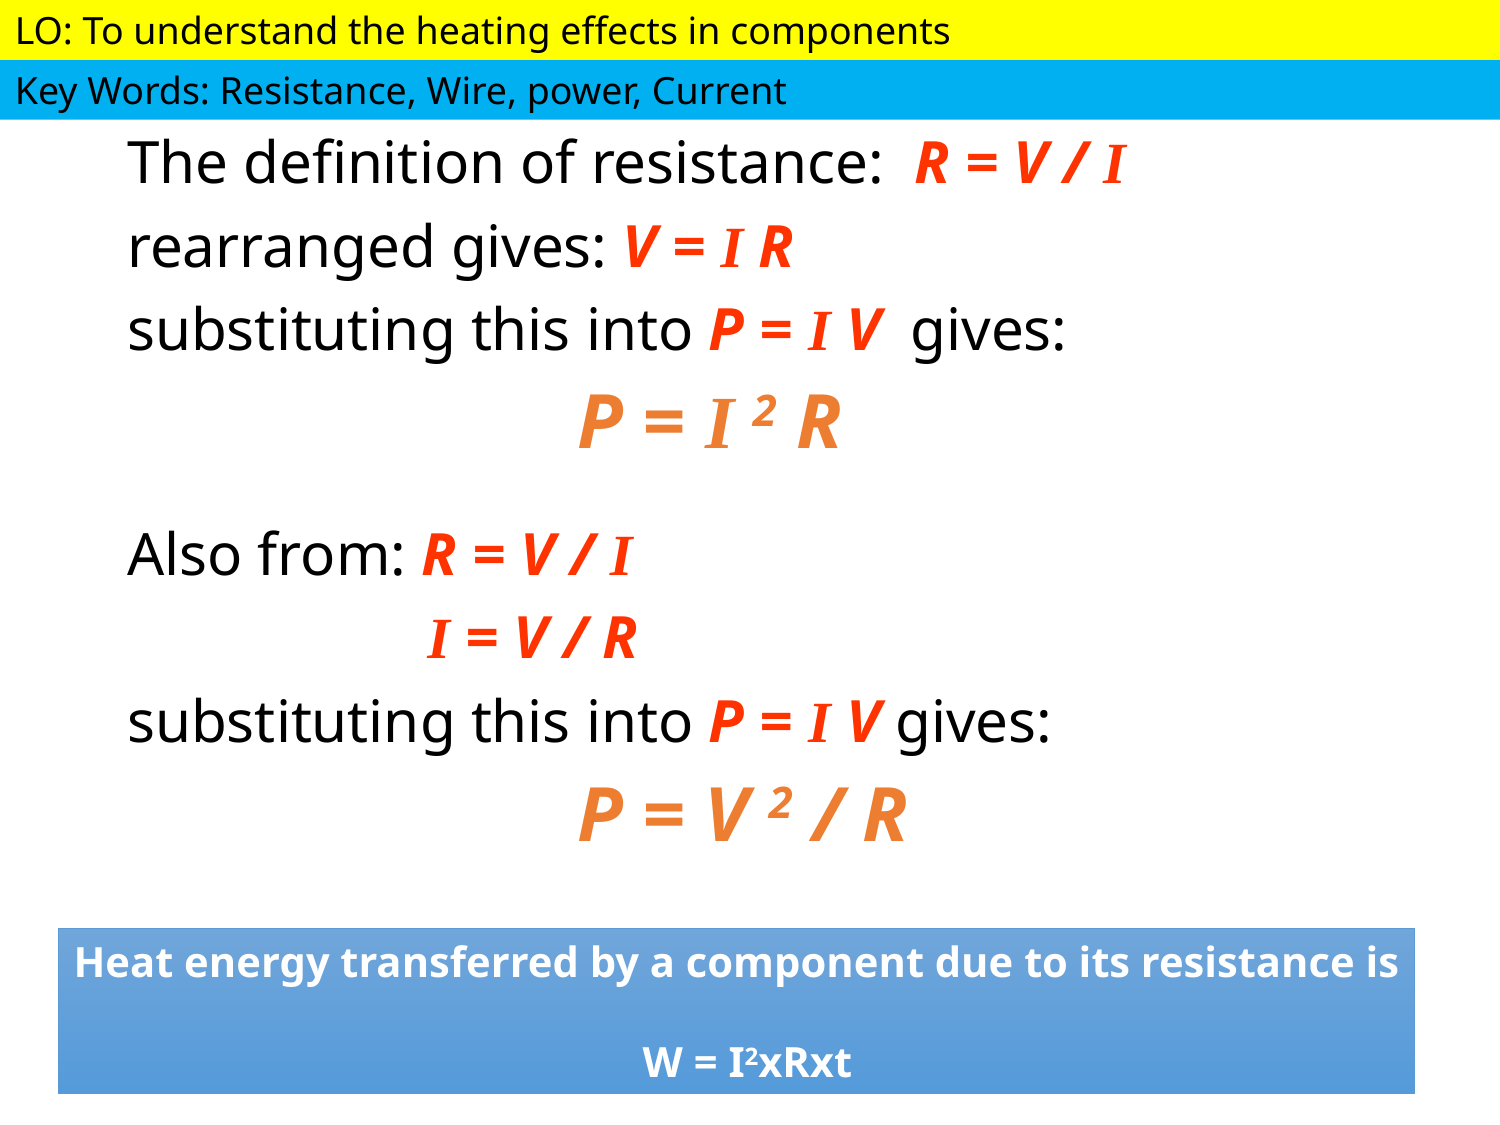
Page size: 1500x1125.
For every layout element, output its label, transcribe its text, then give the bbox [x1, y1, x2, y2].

list The definition of resistance: R = V / I rearranged gives: V = I R substituting this into P = I V gives: P = I 2 R Also from: R = V / I I = V / R substituting this into P = I V gives: P = V 2 / R [112, 125, 1425, 1022]
text_box Heat energy transferred by a component due to its resistance is W = I2xRxt [58, 928, 1415, 1094]
